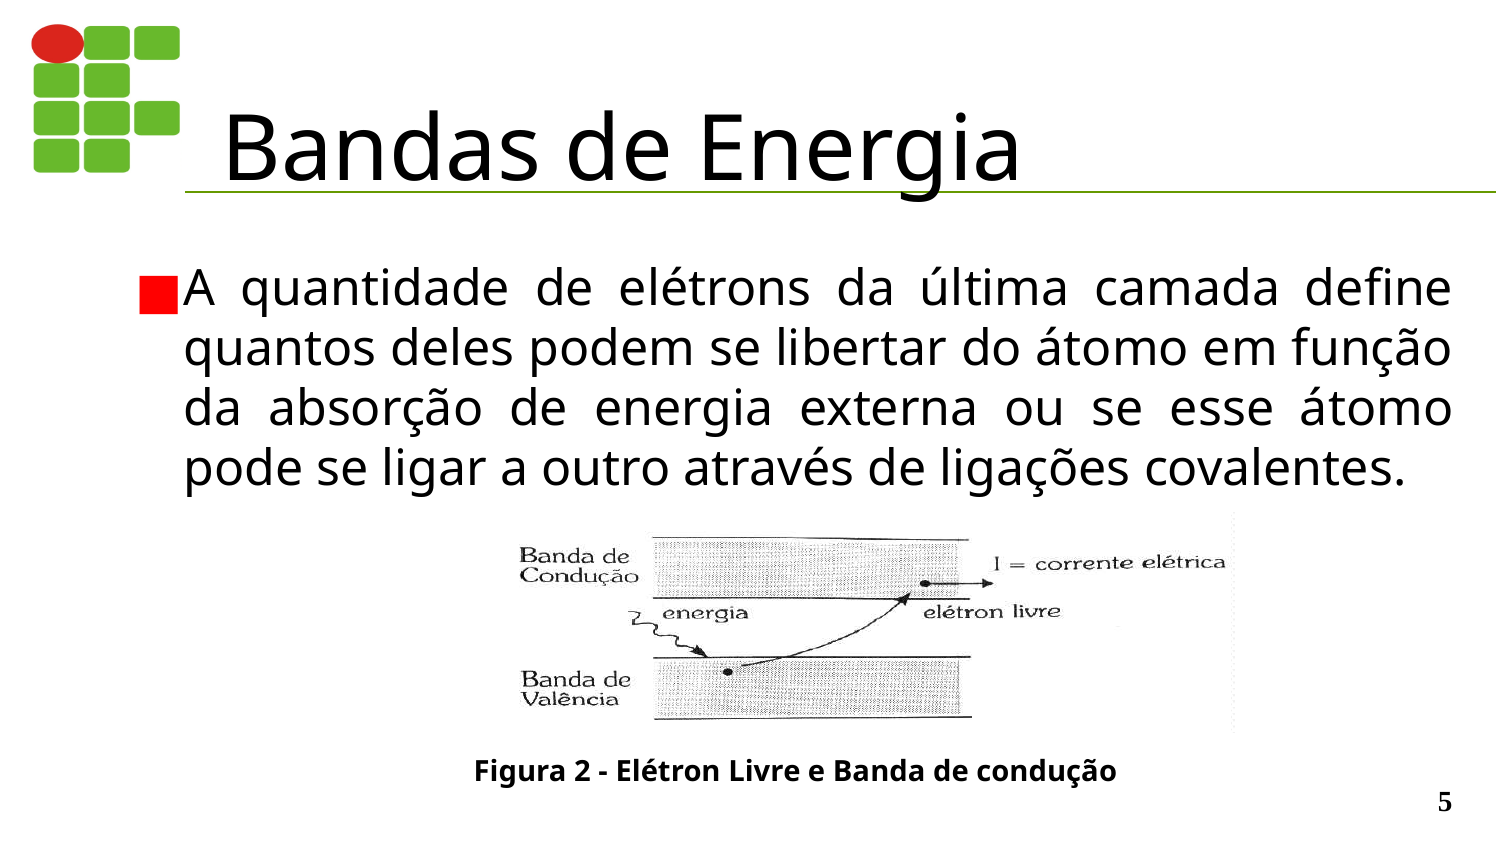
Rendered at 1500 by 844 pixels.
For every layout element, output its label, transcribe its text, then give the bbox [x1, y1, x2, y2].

title Bandas de Energia [206, 26, 1468, 207]
list A quantidade de elétrons da última camada define quantos deles podem se libertar do átomo em função da absorção de energia externa ou se esse átomo pode se ligar a outro através de ligações covalentes. Figura 2 - Elétron Livre e Banda de condução [46, 248, 1469, 774]
picture [29, 23, 182, 174]
text_box ‹#› [1155, 774, 1468, 825]
picture [478, 511, 1235, 734]
